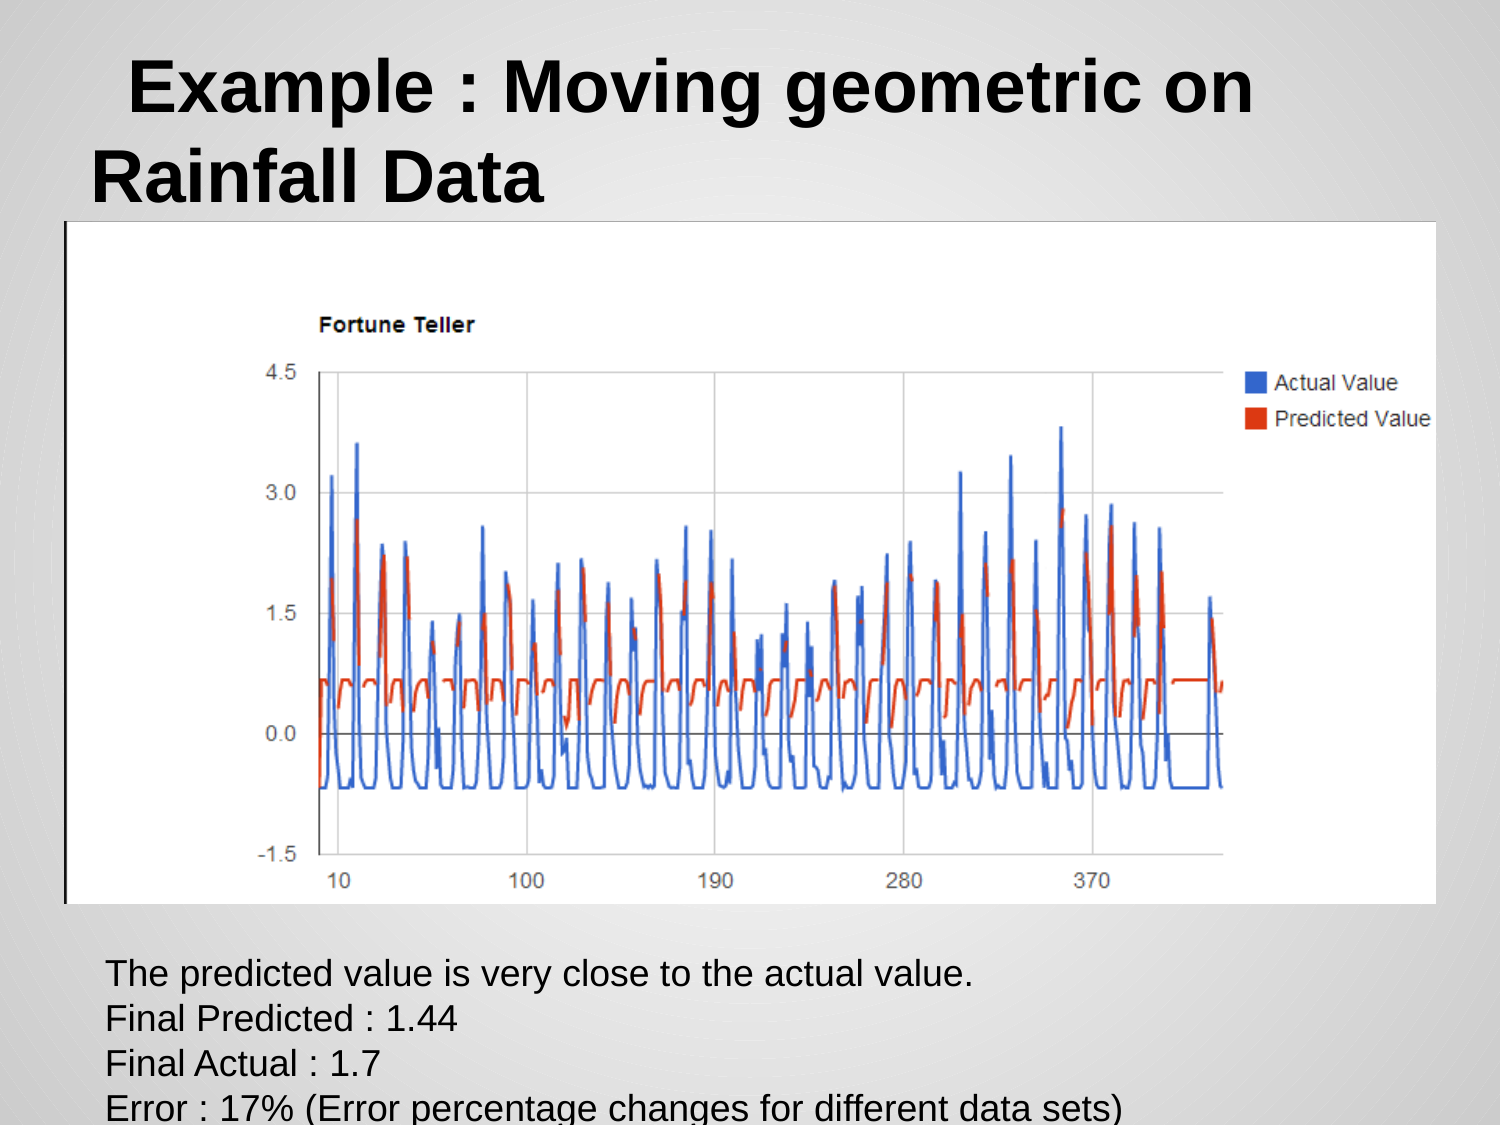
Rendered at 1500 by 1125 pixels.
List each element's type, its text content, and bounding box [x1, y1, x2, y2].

text_box The predicted value is very close to the actual value. Final Predicted : 1.44 Final Actual : 1.7 Error : 17% (Error percentage changes for different data sets) [89, 934, 1422, 1117]
title Example : Moving geometric on Rainfall Data [75, 45, 1425, 221]
text_box [64, 221, 1436, 904]
